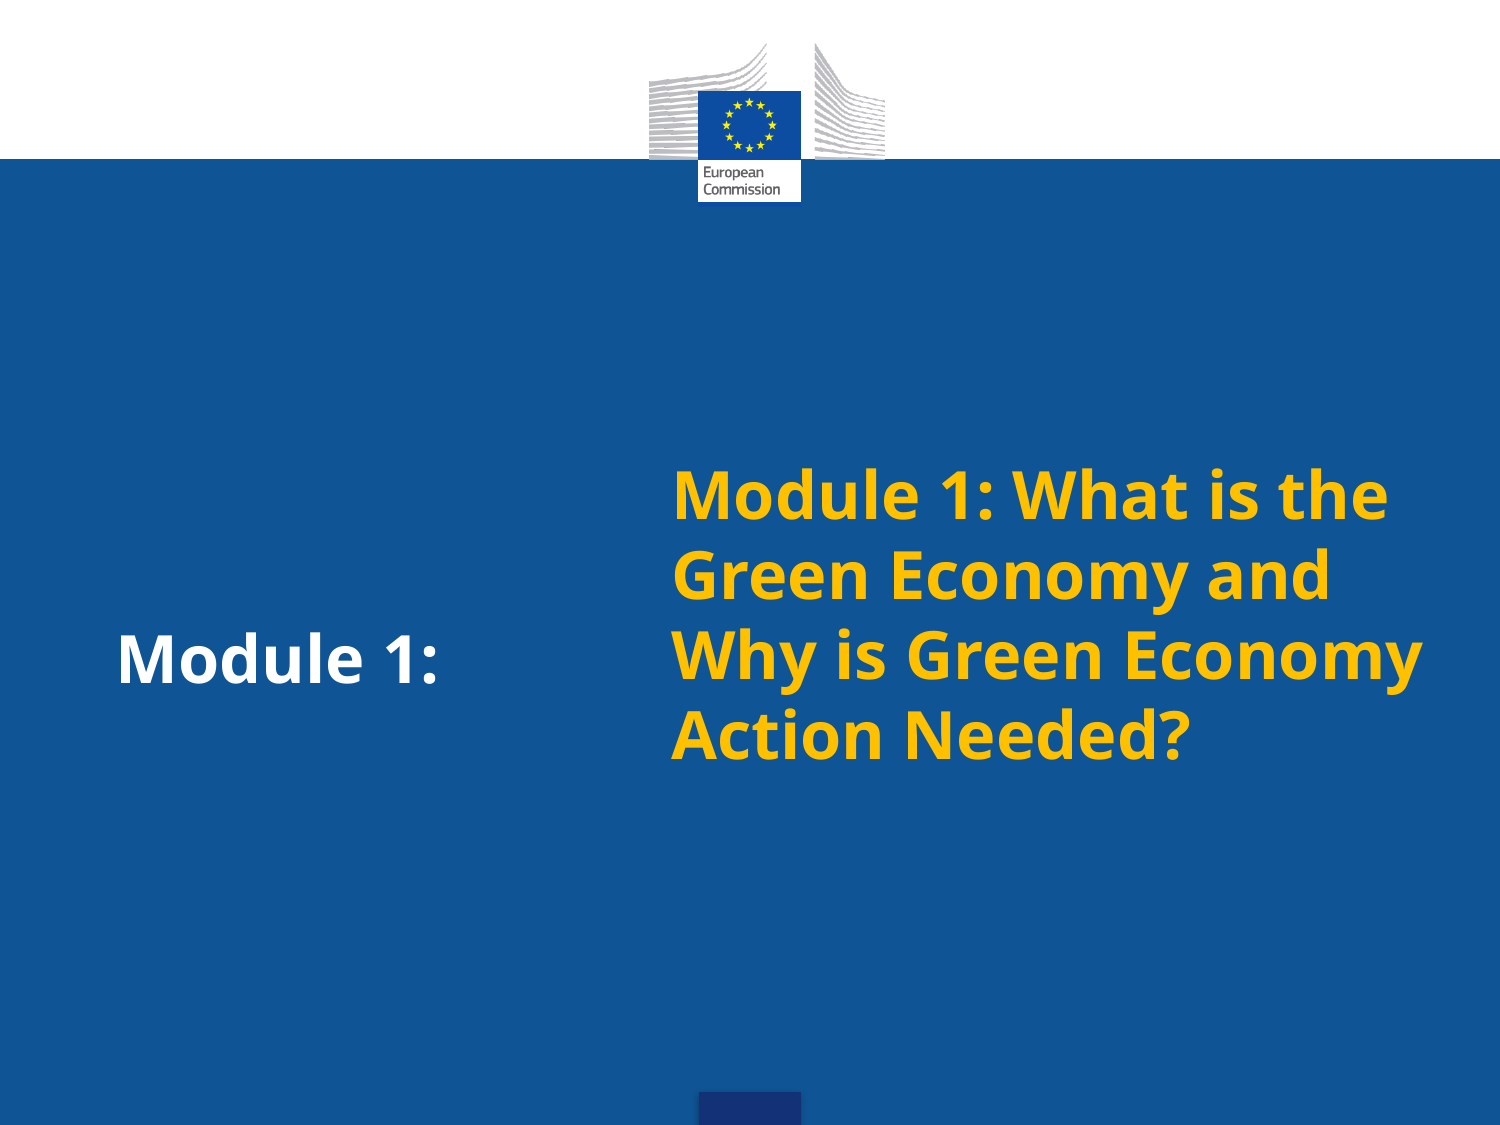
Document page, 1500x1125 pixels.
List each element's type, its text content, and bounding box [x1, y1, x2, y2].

subtitle Module 1: [100, 609, 1500, 894]
title Module 1: What is the Green Economy and Why is Green Economy Action Needed? [655, 468, 1483, 598]
